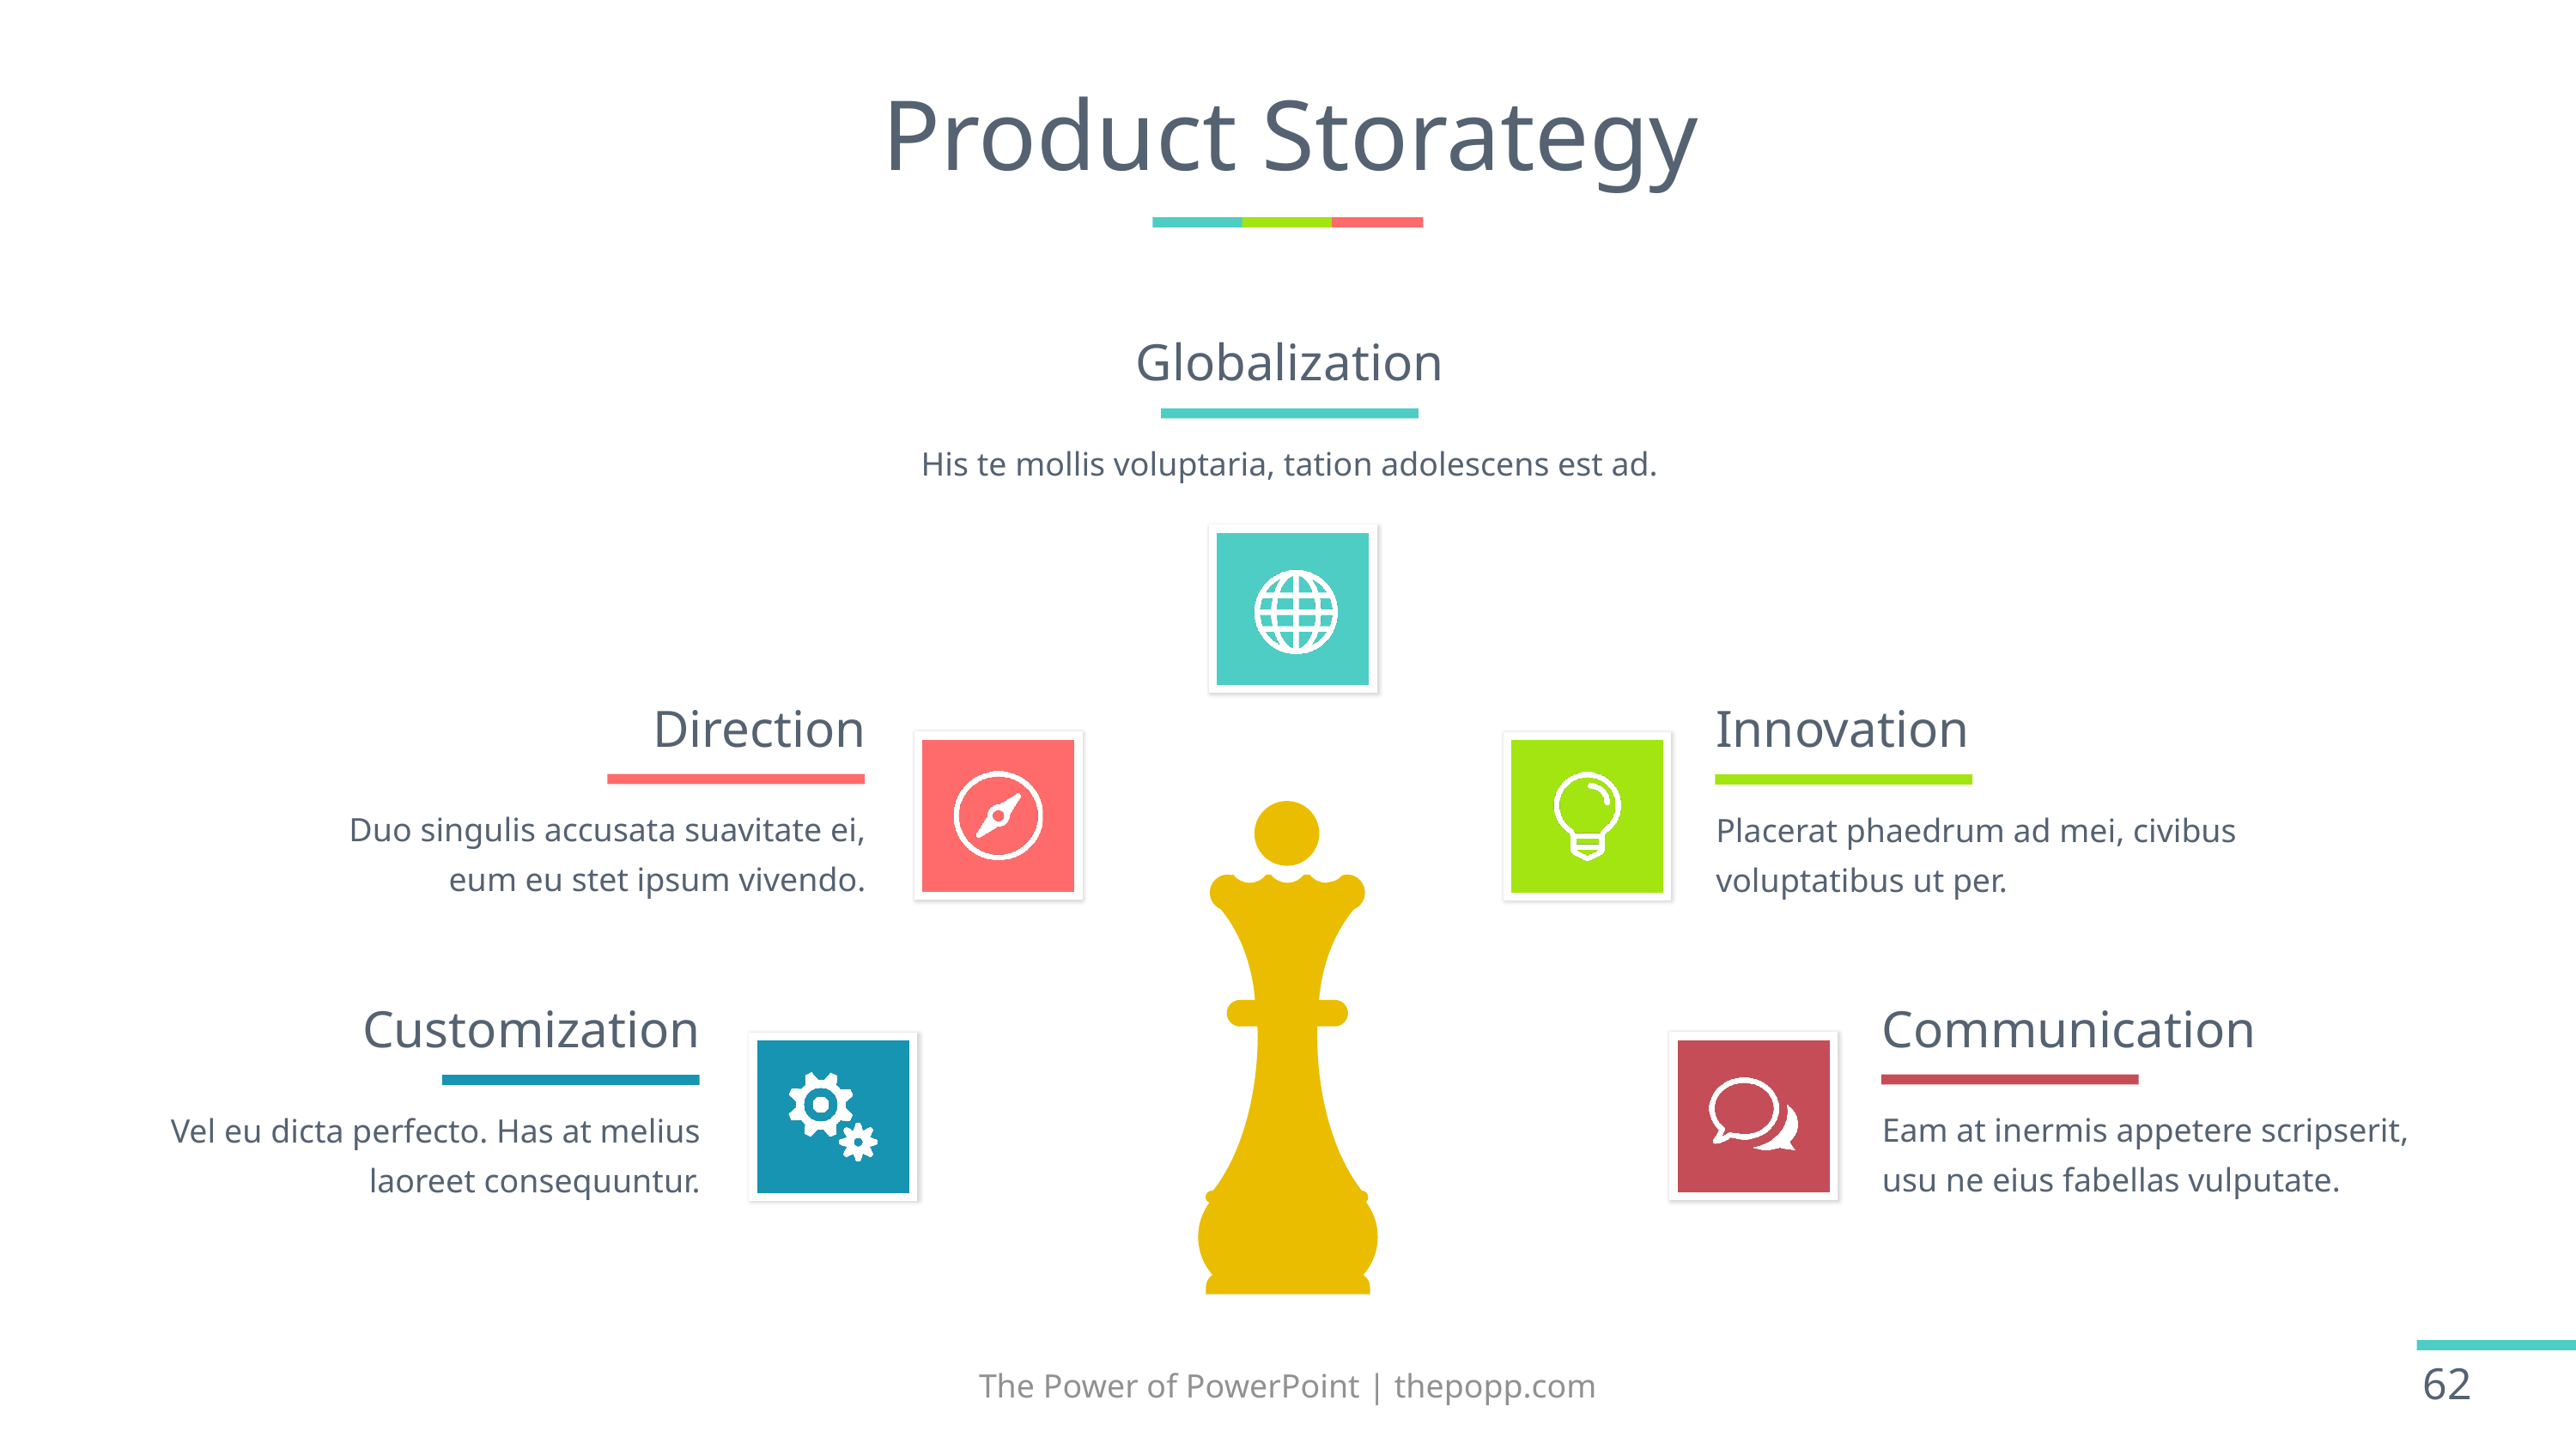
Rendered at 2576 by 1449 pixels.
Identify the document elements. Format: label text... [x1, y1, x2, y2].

list Direction [280, 674, 879, 779]
list Placerat phaedrum ad mei, civibus voluptatibus ut per. [1703, 791, 2302, 947]
picture [1542, 772, 1632, 861]
title Product Storategy [69, 49, 2512, 230]
picture [1709, 1071, 1798, 1161]
slide_number 62 [2409, 1351, 2576, 1421]
list Innovation [1703, 675, 2302, 780]
list Globalization [867, 308, 1713, 414]
list Eam at inermis appetere scripserit, usu ne eius fabellas vulputate. [1868, 1091, 2469, 1246]
picture [788, 1072, 878, 1161]
footer The Power of PowerPoint | thepopp.com [853, 1349, 1723, 1427]
list Customization [114, 975, 714, 1081]
list His te mollis voluptaria, tation adolescens est ad. [867, 425, 1713, 509]
list Vel eu dicta perfecto. Has at melius laoreet consequuntur. [114, 1092, 714, 1247]
picture [1249, 564, 1338, 654]
list Communication [1868, 974, 2469, 1080]
list Duo singulis accusata suavitate ei, eum eu stet ipsum vivendo. [280, 791, 879, 946]
picture [953, 771, 1043, 860]
